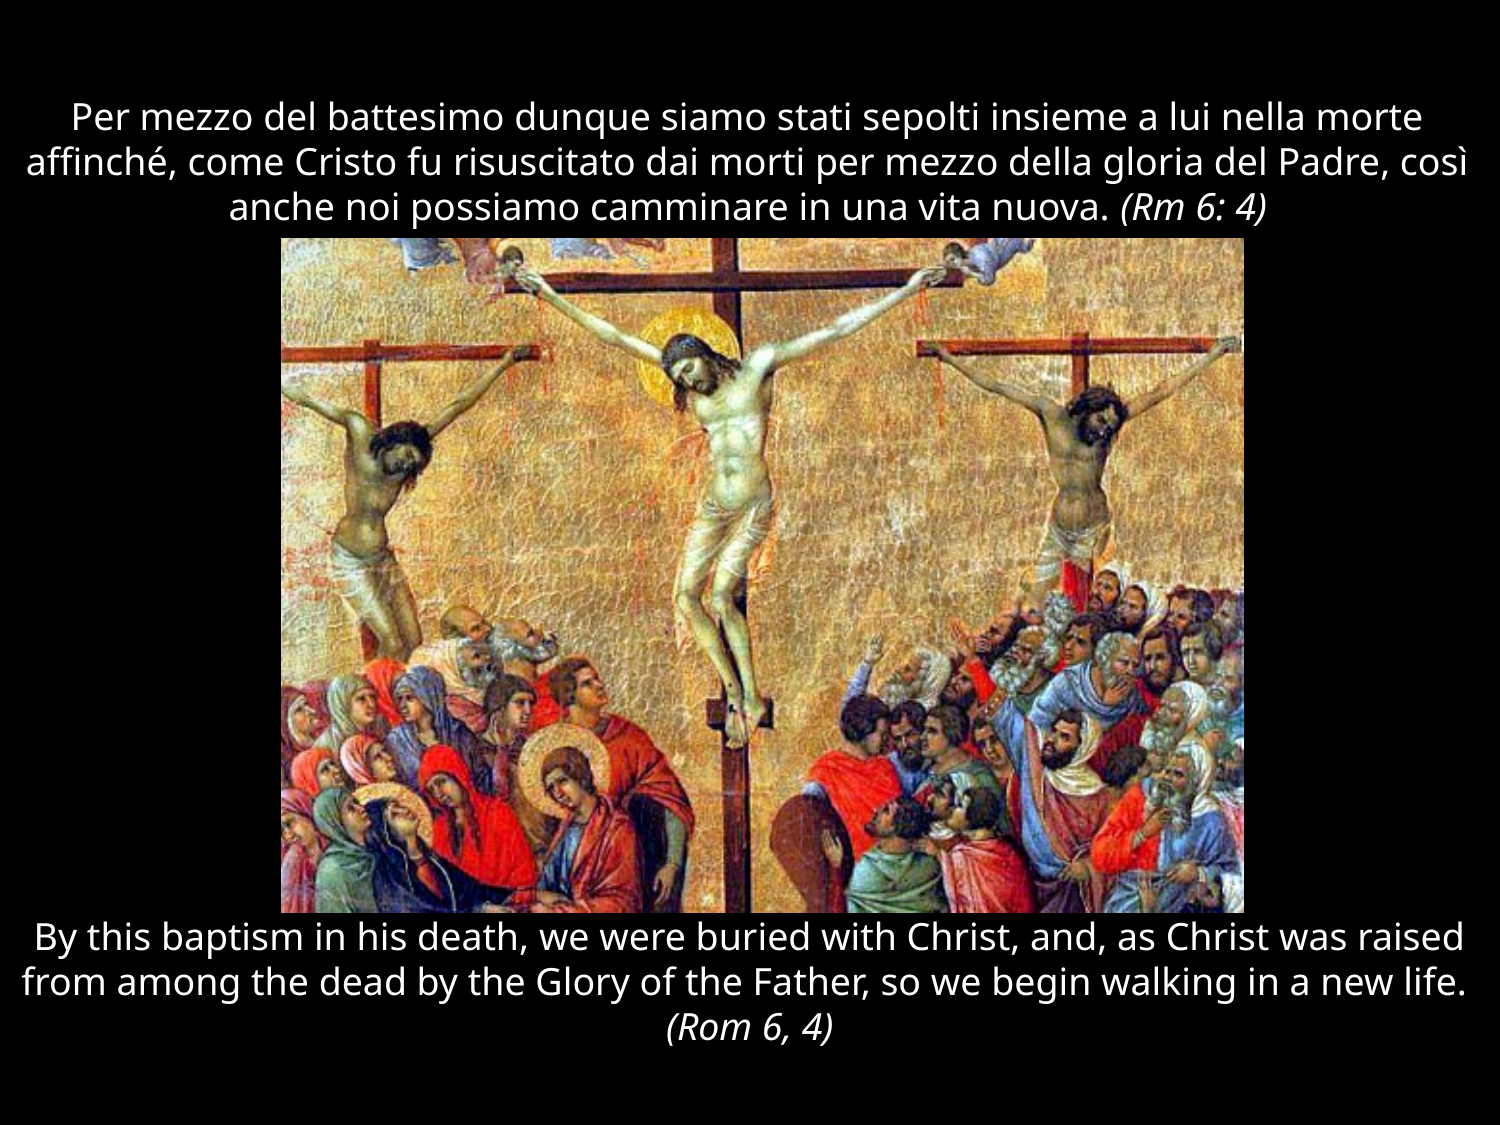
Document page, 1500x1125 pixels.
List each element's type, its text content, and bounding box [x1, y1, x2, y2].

text_box By this baptism in his death, we were buried with Christ, and, as Christ was raised from among the dead by the Glory of the Father, so we begin walking in a new life. (Rom 6, 4) [1, 905, 1498, 1055]
picture [281, 238, 1244, 913]
text_box Per mezzo del battesimo dunque siamo stati sepolti insieme a lui nella morte affinché, come Cristo fu risuscitato dai morti per mezzo della gloria del Padre, così anche noi possiamo camminare in una vita nuova. (Rm 6: 4) [0, 85, 1496, 236]
